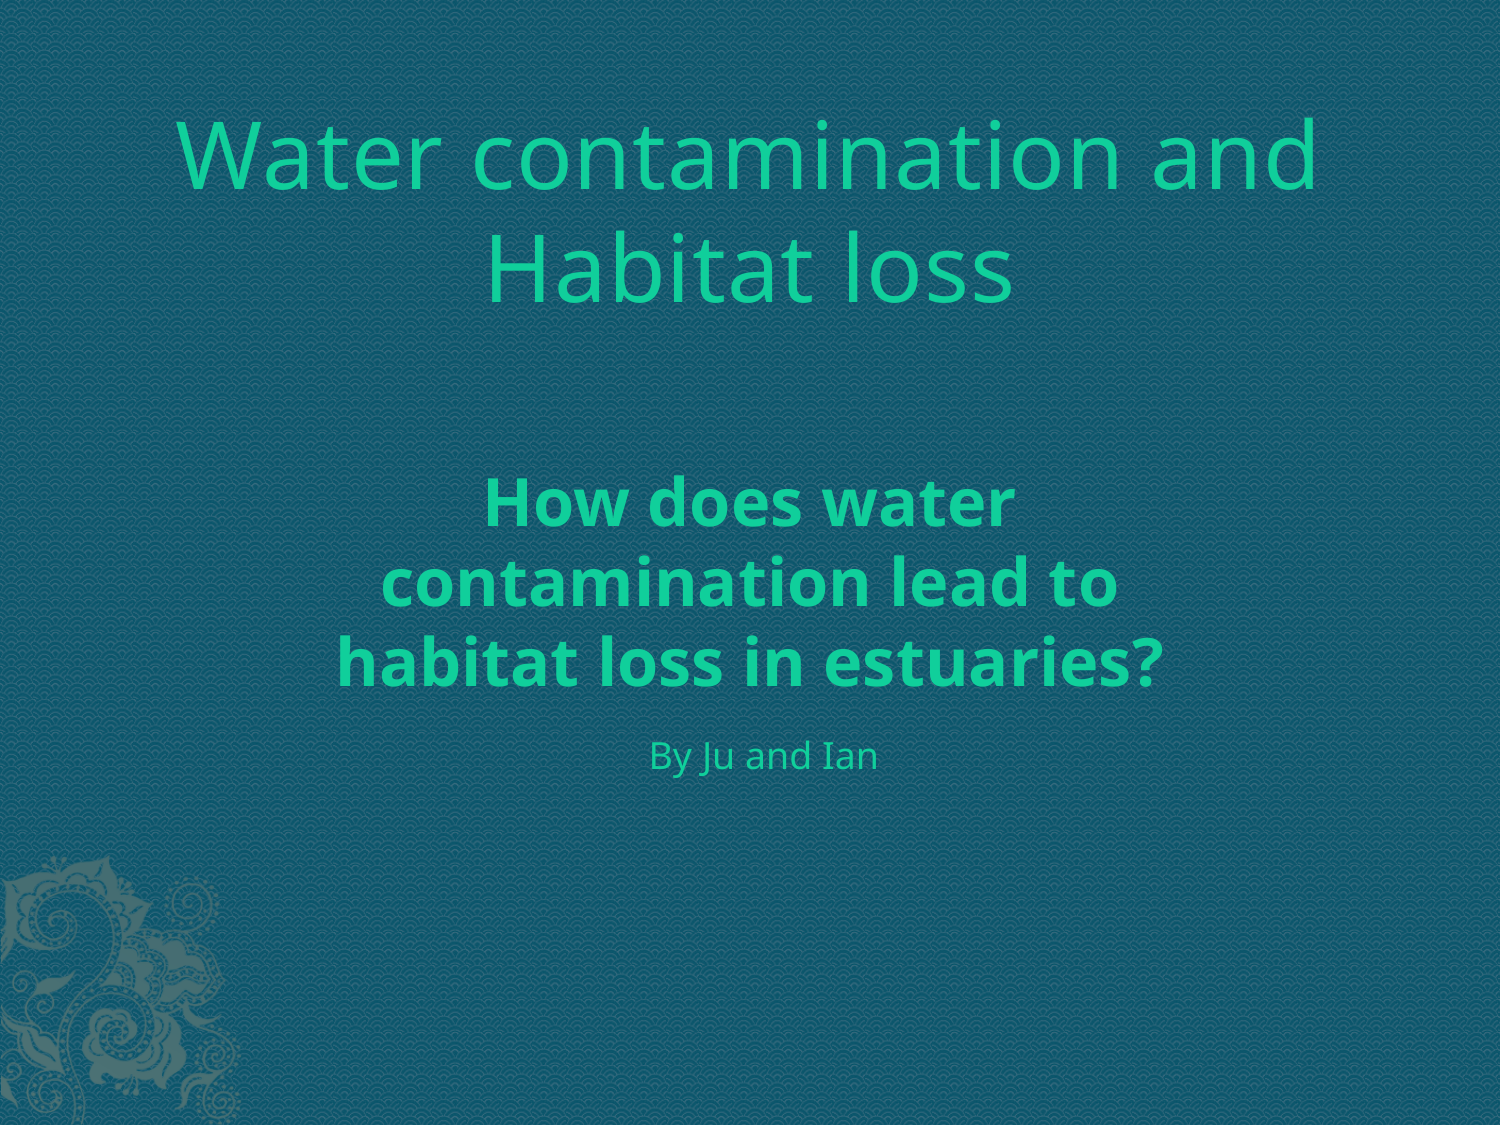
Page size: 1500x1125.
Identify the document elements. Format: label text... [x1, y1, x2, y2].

text_box By Ju and Ian [450, 724, 1088, 785]
title Water contamination and Habitat loss [112, 87, 1388, 329]
subtitle How does water contamination lead to habitat loss in estuaries? [249, 452, 1251, 650]
